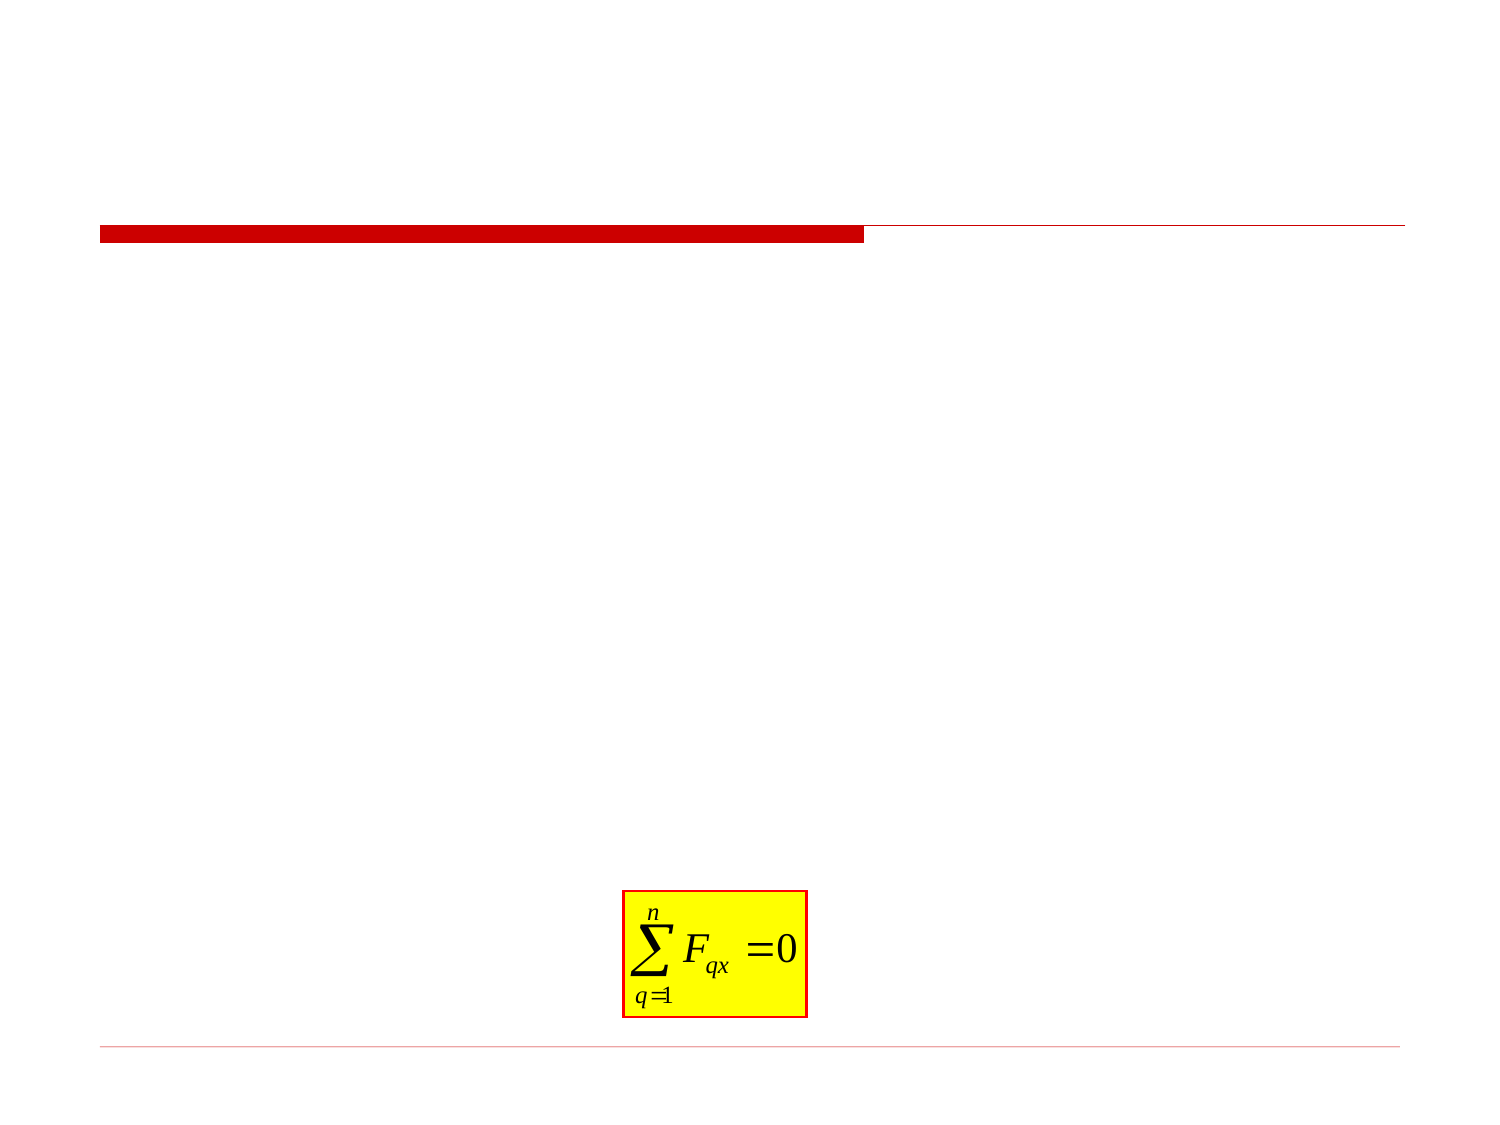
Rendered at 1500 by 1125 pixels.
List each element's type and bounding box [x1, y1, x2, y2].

text_box [624, 892, 806, 1016]
